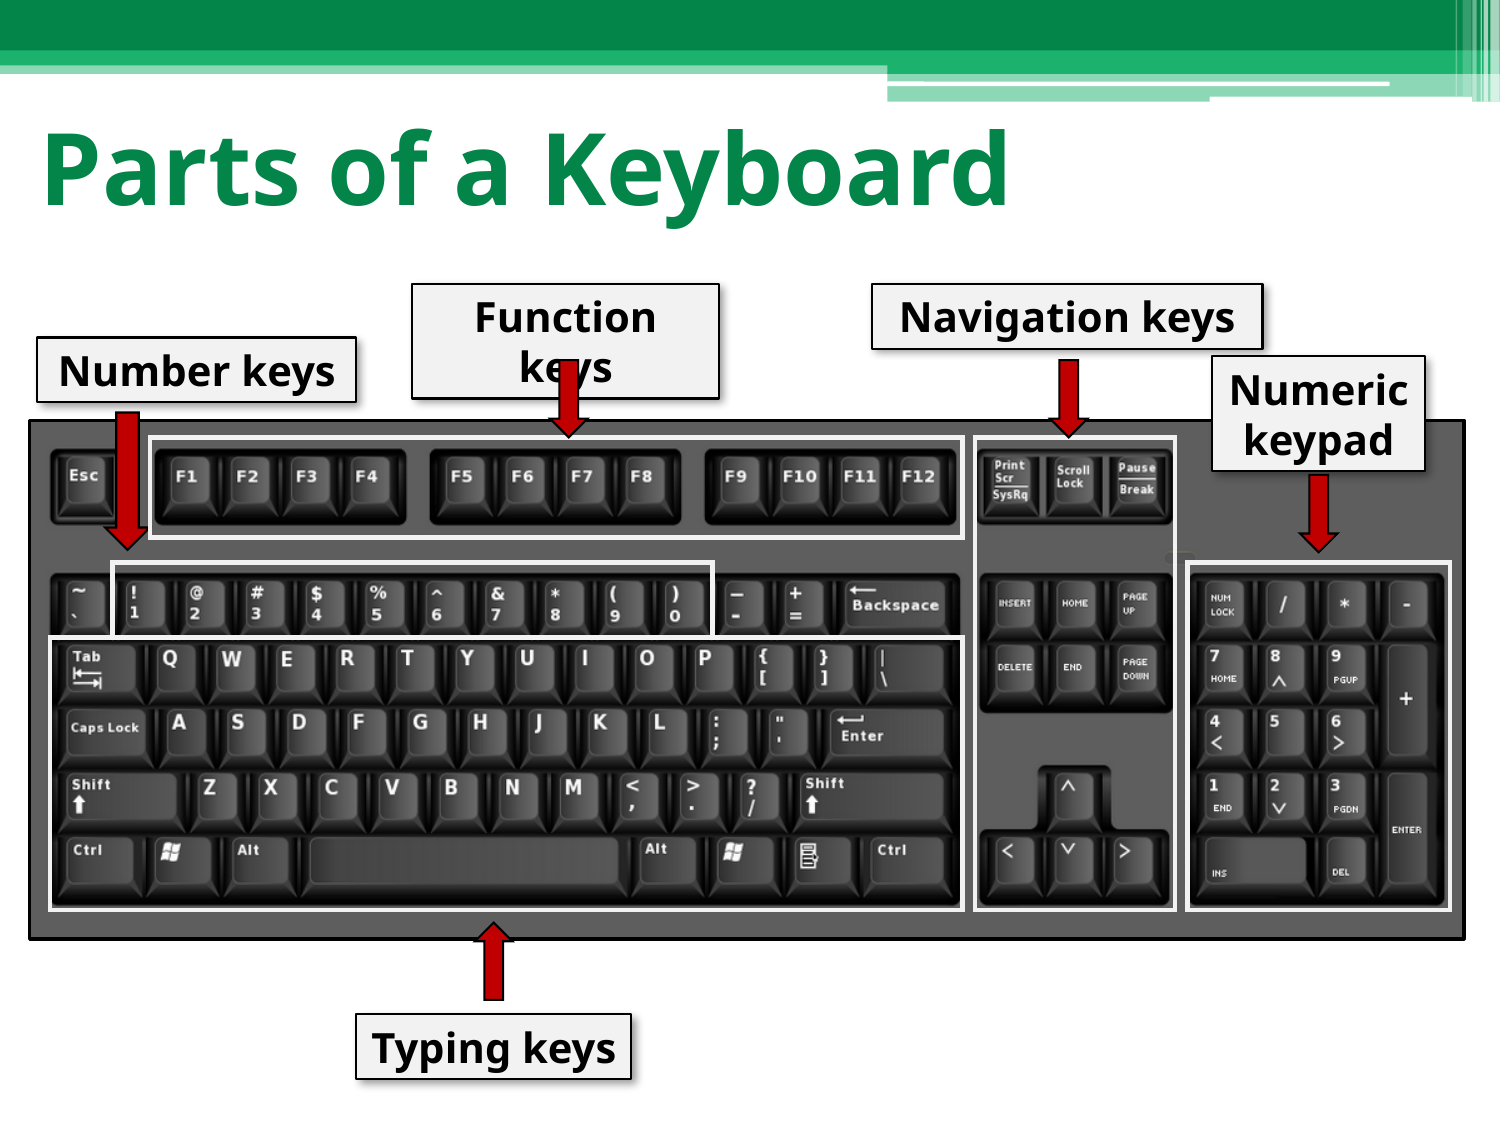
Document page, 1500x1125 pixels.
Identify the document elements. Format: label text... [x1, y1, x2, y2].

text_box Numeric keypad [1212, 356, 1425, 421]
text_box Typing keys [356, 1014, 632, 1080]
text_box [115, 412, 140, 421]
text_box Number keys [37, 337, 357, 403]
text_box [1047, 359, 1090, 421]
text_box [472, 938, 515, 1001]
title Parts of a Keyboard [24, 83, 1475, 248]
text_box Navigation keys [871, 283, 1263, 349]
text_box Function keys [412, 283, 719, 399]
text_box [547, 359, 590, 421]
picture [31, 421, 1463, 938]
